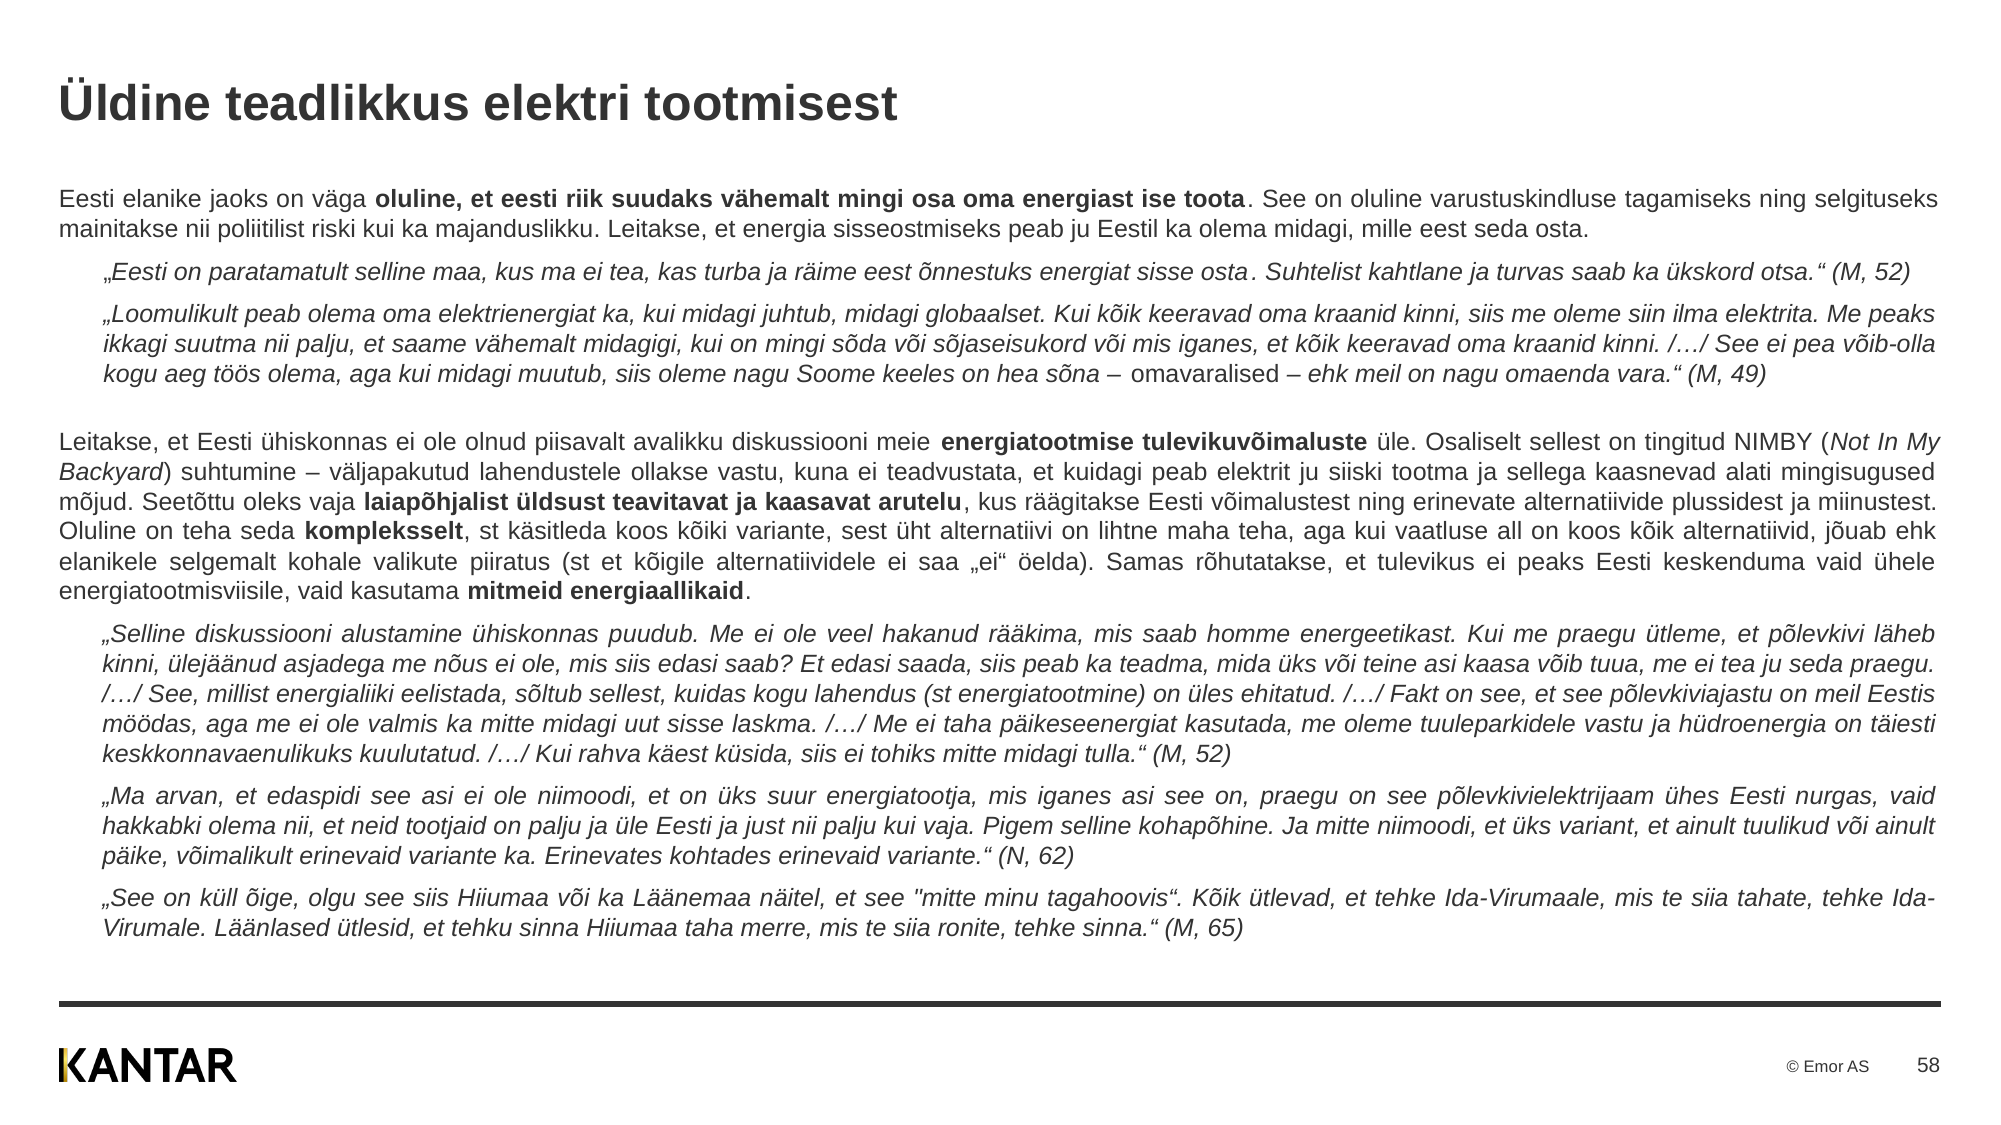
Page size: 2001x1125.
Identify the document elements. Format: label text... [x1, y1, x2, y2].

title Üldine teadlikkus elektri tootmisest [59, 70, 1941, 137]
list Eesti elanike jaoks on väga oluline, et eesti riik suudaks vähemalt mingi osa oma energiast ise toota. See on oluline varustuskindluse tagamiseks ning selgituseks mainitakse nii poliitilist riski kui ka majanduslikku. Leitakse, et energia sisseostmiseks peab ju Eestil ka olema midagi, mille eest seda osta. „Eesti on paratamatult selline maa, kus ma ei tea, kas turba ja räime eest õnnestuks energiat sisse osta. Suhtelist kahtlane ja turvas saab ka ükskord otsa.“ (M, 52) „Loomulikult peab olema oma elektrienergiat ka, kui midagi juhtub, midagi globaalset. Kui kõik keeravad oma kraanid kinni, siis me oleme siin ilma elektrita. Me peaks ikkagi suutma nii palju, et saame vähemalt midagigi, kui on mingi sõda või sõjaseisukord või mis iganes, et kõik keeravad oma kraanid kinni. /…/ See ei pea võib-olla kogu aeg töös olema, aga kui midagi muutub, siis oleme nagu Soome keeles on hea sõna – omavaralised – ehk meil on nagu omaenda vara.“ (M, 49) Leitakse, et Eesti ühiskonnas ei ole olnud piisavalt avalikku diskussiooni meie energiatootmise tulevikuvõimaluste üle. Osaliselt sellest on tingitud NIMBY (Not In My Backyard) suhtumine – väljapakutud lahendustele ollakse vastu, kuna ei teadvustata, et kuidagi peab elektrit ju siiski tootma ja sellega kaasnevad alati mingisugused mõjud. Seetõttu oleks vaja laiapõhjalist üldsust teavitavat ja kaasavat arutelu, kus räägitakse Eesti võimalustest ning erinevate alternatiivide plussidest ja miinustest. Oluline on teha seda kompleksselt, st käsitleda koos kõiki variante, sest üht alternatiivi on lihtne maha teha, aga kui vaatluse all on koos kõik alternatiivid, jõuab ehk elanikele selgemalt kohale valikute piiratus (st et kõigile alternatiividele ei saa „ei“ öelda). Samas rõhutatakse, et tulevikus ei peaks Eesti keskenduma vaid ühele energiatootmisviisile, vaid kasutama mitmeid energiaallikaid. „Selline diskussiooni alustamine ühiskonnas puudub. Me ei ole veel hakanud rääkima, mis saab homme energeetikast. Kui me praegu ütleme, et põlevkivi läheb kinni, ülejäänud asjadega me nõus ei ole, mis siis edasi saab? Et edasi saada, siis peab ka teadma, mida üks või teine asi kaasa võib tuua, me ei tea ju seda praegu. /…/ See, millist energialiiki eelistada, sõltub sellest, kuidas kogu lahendus (st energiatootmine) on üles ehitatud. /…/ Fakt on see, et see põlevkiviajastu on meil Eestis möödas, aga me ei ole valmis ka mitte midagi uut sisse laskma. /…/ Me ei taha päikeseenergiat kasutada, me oleme tuuleparkidele vastu ja hüdroenergia on täiesti keskkonnavaenulikuks kuulutatud. /…/ Kui rahva käest küsida, siis ei tohiks mitte midagi tulla.“ (M, 52) „Ma arvan, et edaspidi see asi ei ole niimoodi, et on üks suur energiatootja, mis iganes asi see on, praegu on see põlevkivielektrijaam ühes Eesti nurgas, vaid hakkabki olema nii, et neid tootjaid on palju ja üle Eesti ja just nii palju kui vaja. Pigem selline kohapõhine. Ja mitte niimoodi, et üks variant, et ainult tuulikud või ainult päike, võimalikult erinevaid variante ka. Erinevates kohtades erinevaid variante.“ (N, 62) „See on küll õige, olgu see siis Hiiumaa või ka Läänemaa näitel, et see "mitte minu tagahoovis“. Kõik ütlevad, et tehke Ida-Virumaale, mis te siia tahate, tehke Ida-Virumale. Läänlased ütlesid, et tehku sinna Hiiumaa taha merre, mis te siia ronite, tehke sinna.“ (M, 65) [58, 183, 1940, 992]
slide_number 58 [1780, 1048, 1941, 1081]
picture [59, 1048, 237, 1082]
